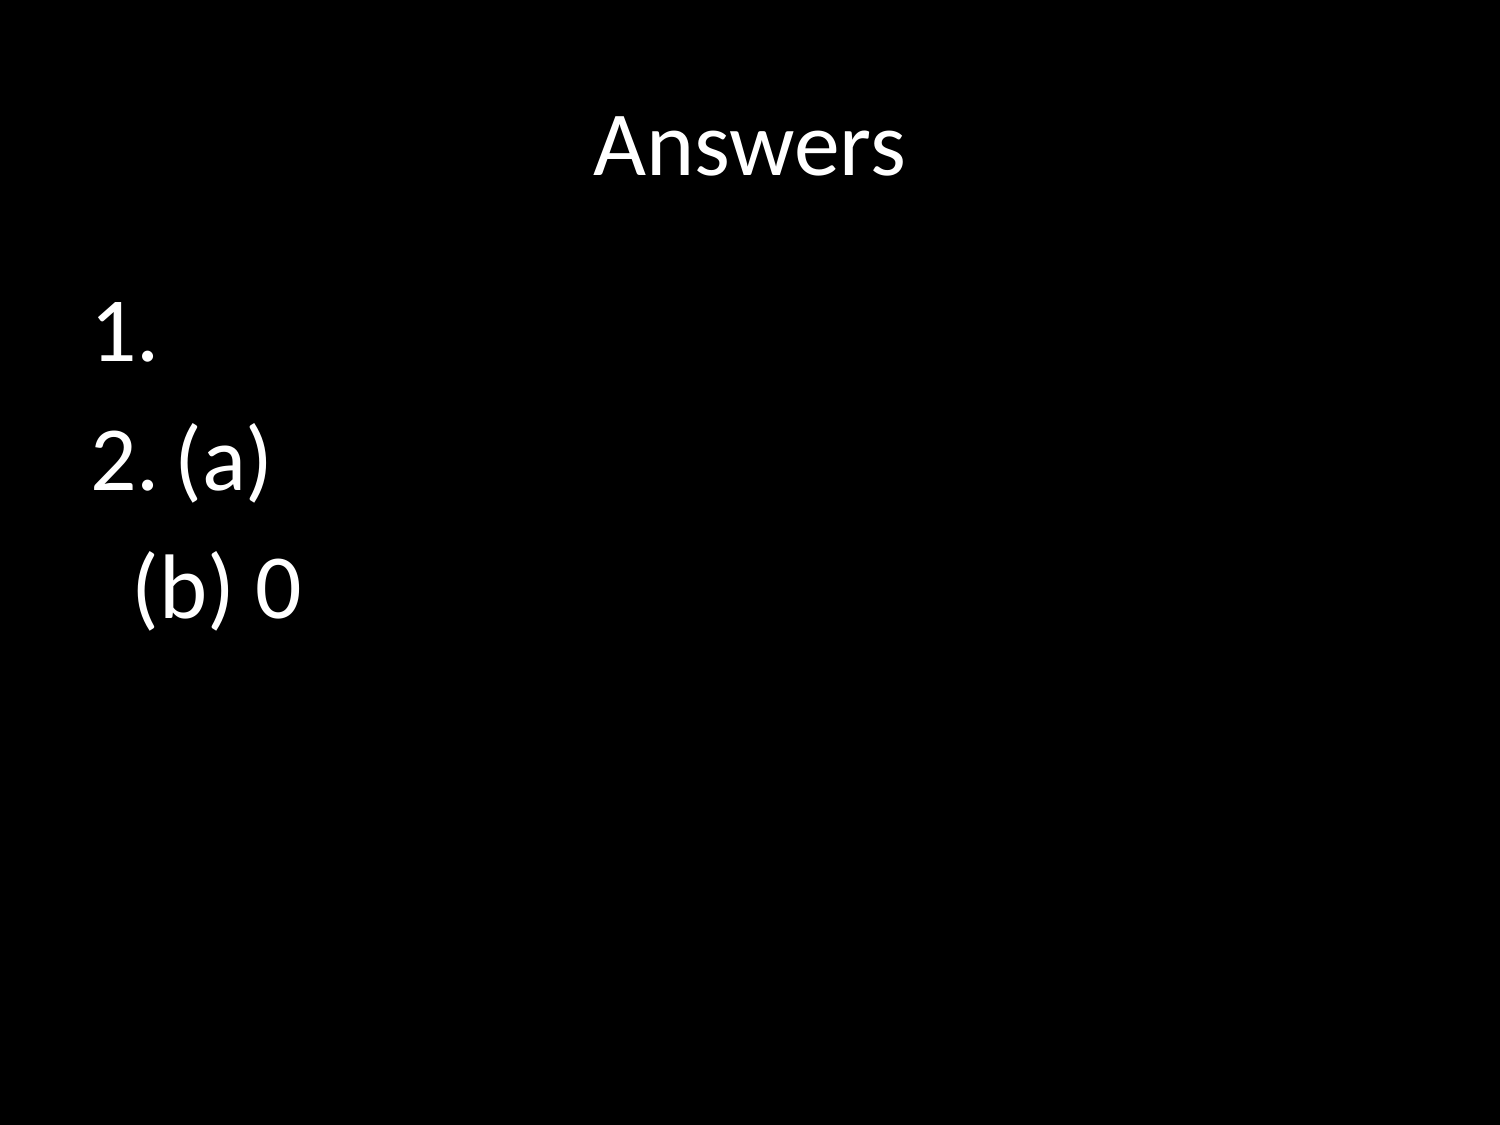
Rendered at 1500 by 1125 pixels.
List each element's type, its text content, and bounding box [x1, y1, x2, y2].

title Answers [75, 45, 1425, 233]
